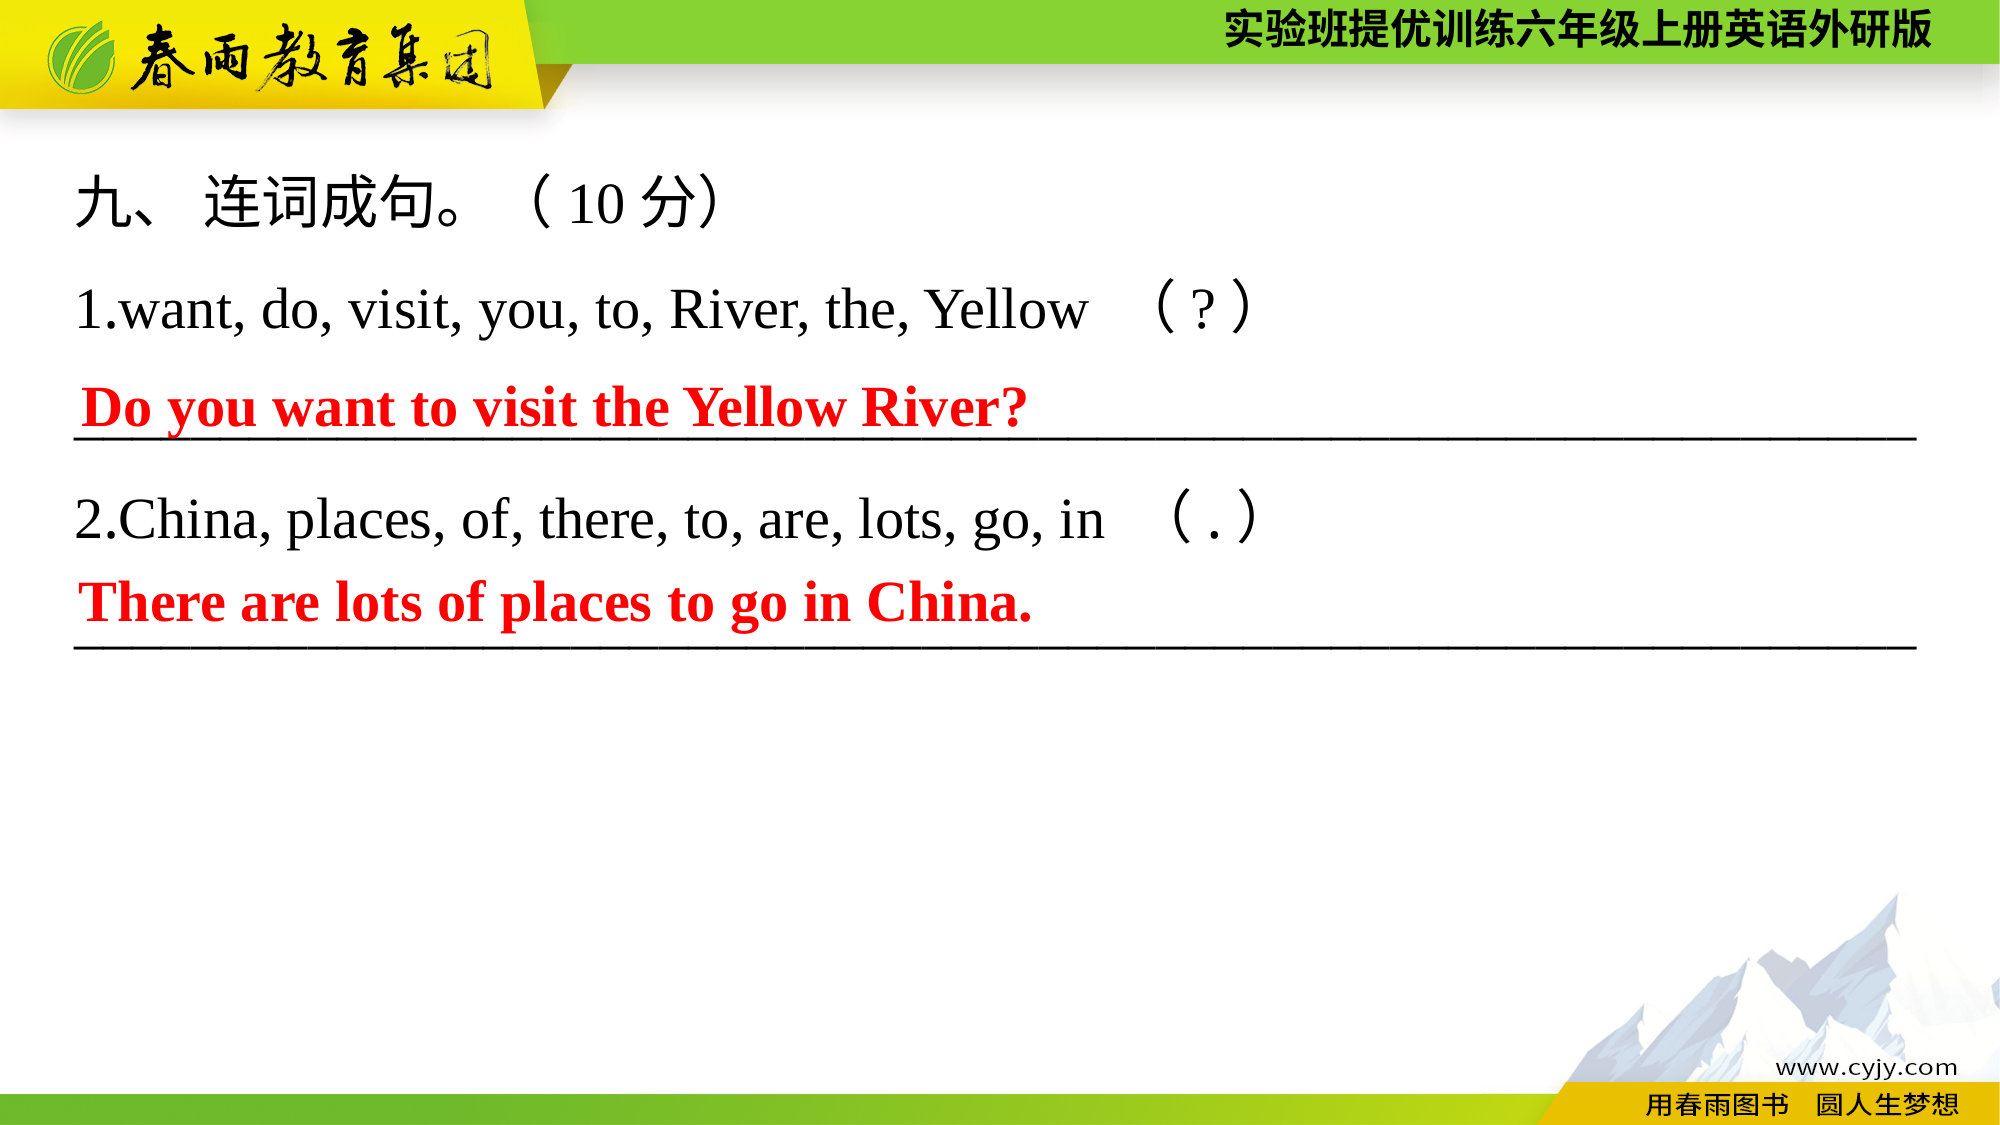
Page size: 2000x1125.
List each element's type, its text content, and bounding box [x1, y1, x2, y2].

list 九、 连词成句。（10分） 1.want, do, visit, you, to, River, the, Yellow （?） _______________________________________________________________ 2.China, places, of, there, to, are, lots, go, in （.） _______________________________________________________________ [59, 122, 1944, 668]
picture [0, 0, 2000, 1125]
text_box There are lots of places to go in China. [64, 555, 1049, 641]
text_box Do you want to visit the Yellow River? [67, 325, 1046, 446]
